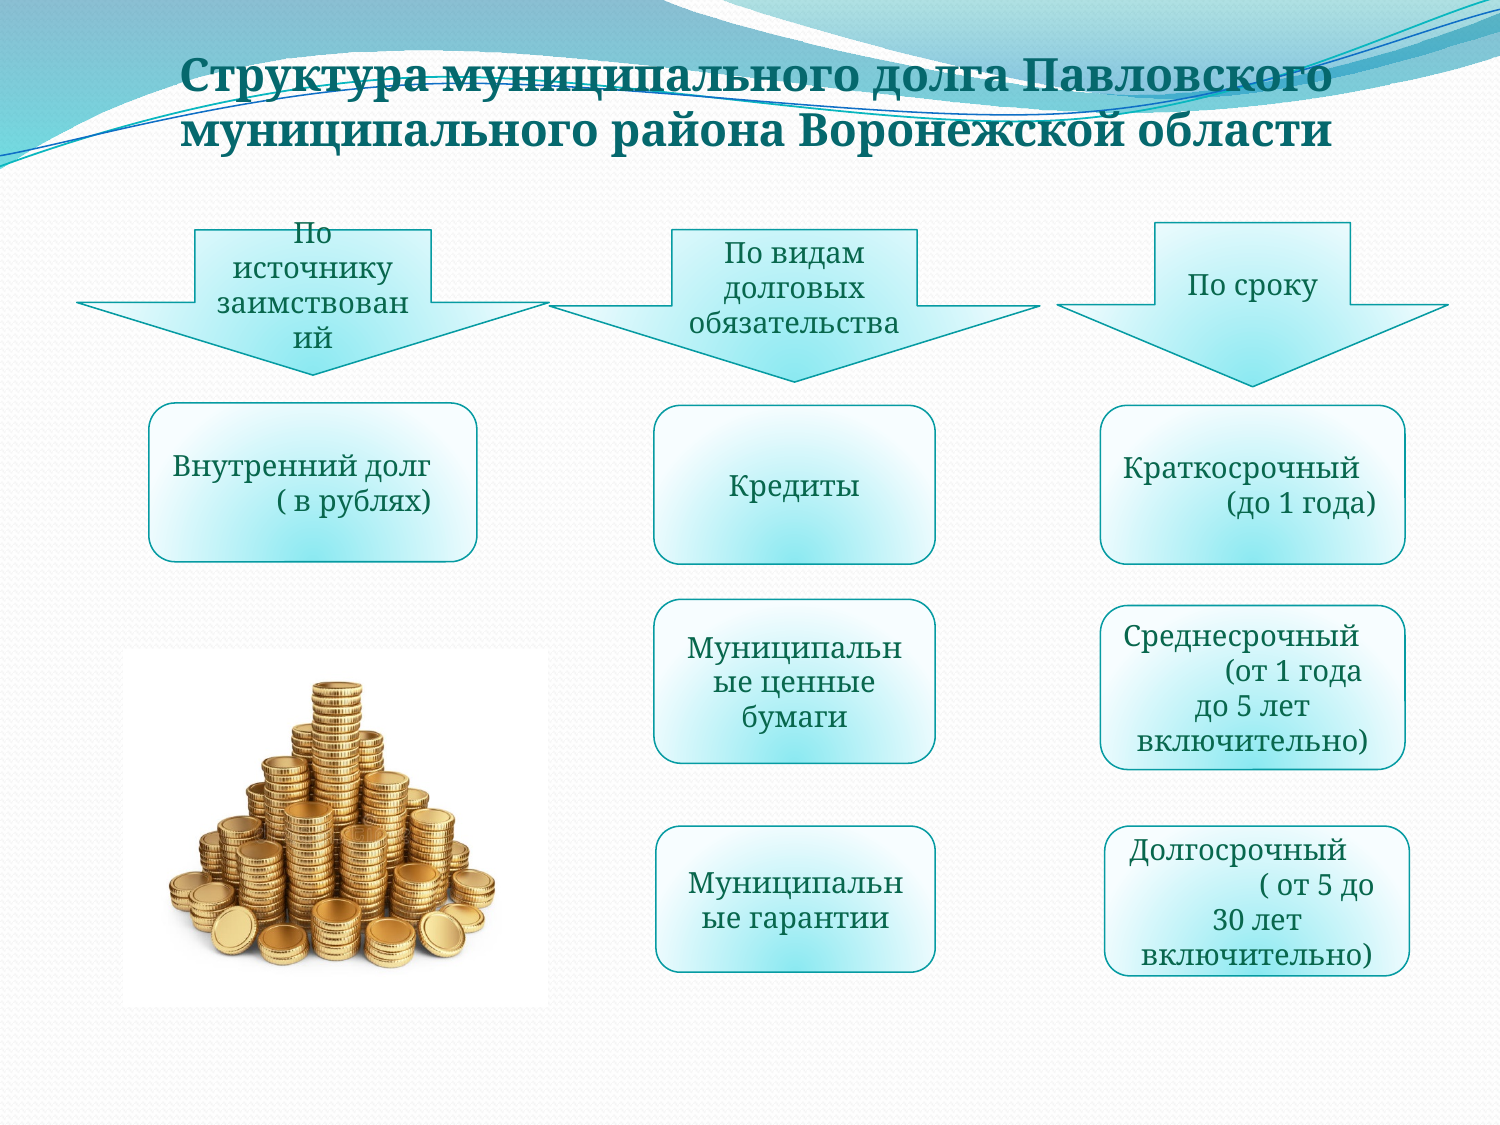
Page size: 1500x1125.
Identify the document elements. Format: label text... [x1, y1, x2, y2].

text_box По сроку [1056, 221, 1450, 388]
text_box Муниципальные ценные бумаги [653, 598, 936, 765]
text_box Внутренний долг ( в рублях) [148, 402, 478, 563]
text_box По источнику заимствований [75, 229, 550, 376]
text_box Муниципальные гарантии [655, 825, 936, 973]
text_box Структура муниципального долга Павловского муниципального района Воронежской области [76, 38, 1437, 164]
text_box Кредиты [653, 404, 936, 565]
text_box Краткосрочный (до 1 года) [1099, 404, 1406, 565]
text_box Долгосрочный ( от 5 до 30 лет включительно) [1103, 825, 1411, 977]
text_box Среднесрочный (от 1 года до 5 лет включительно) [1099, 604, 1406, 771]
text_box По видам долговых обязательства [548, 228, 1041, 383]
picture [123, 648, 549, 1007]
